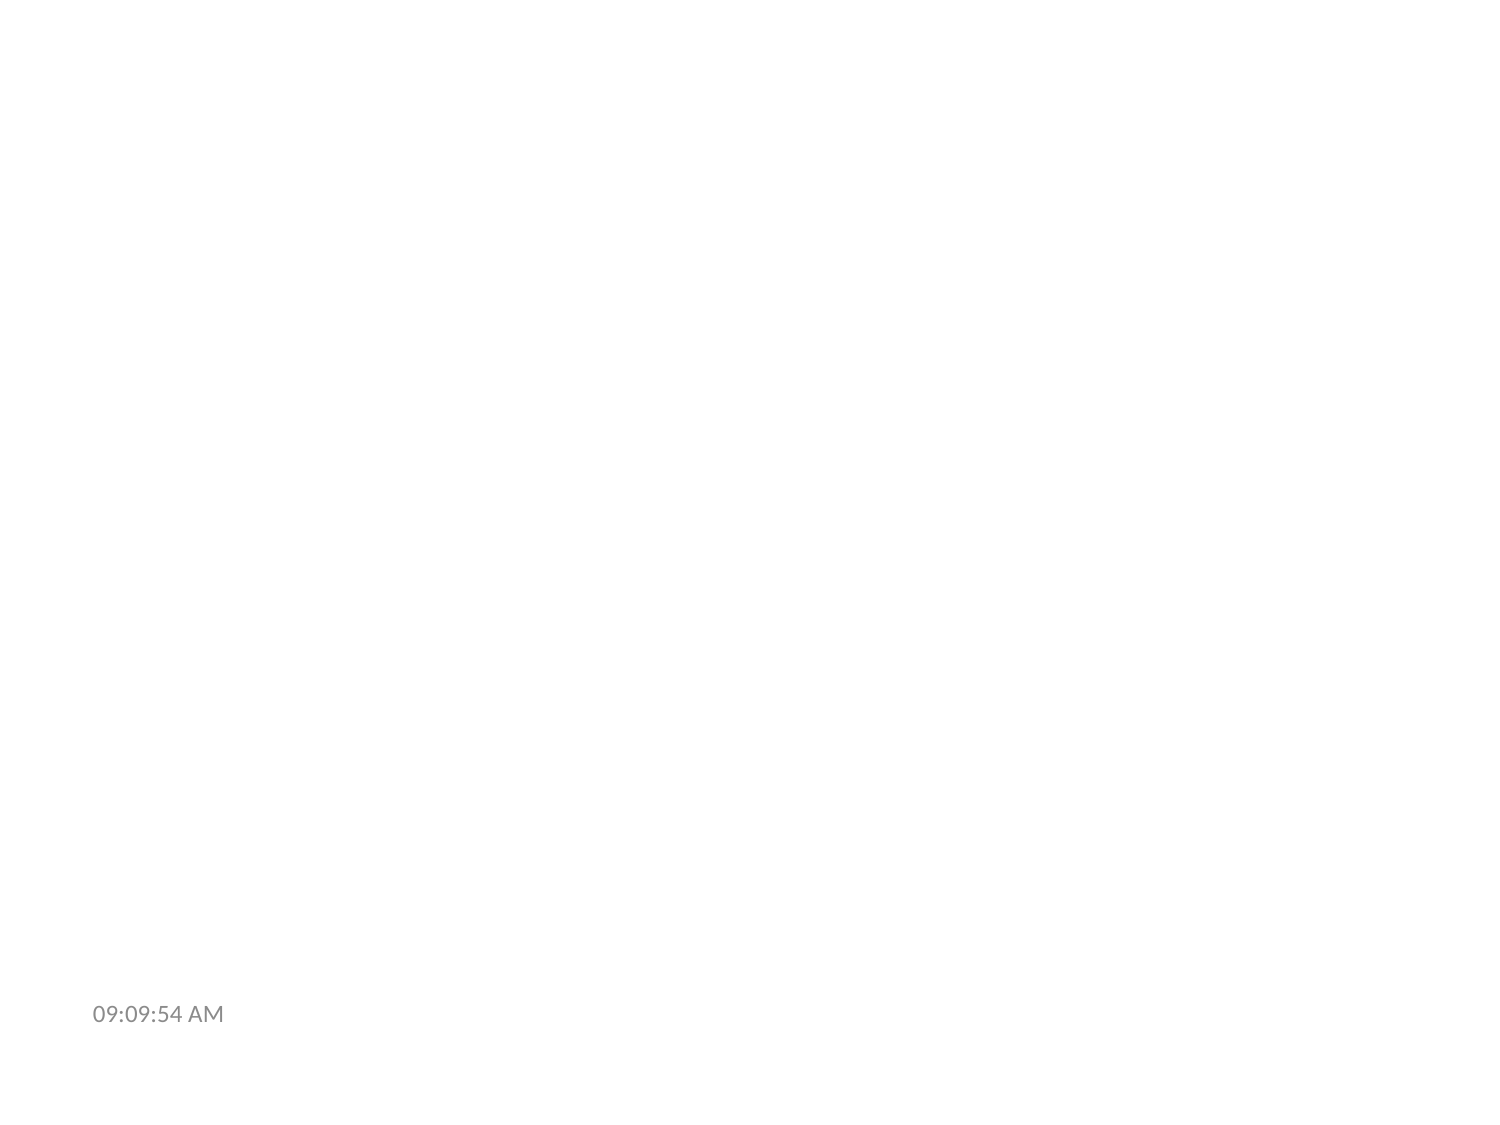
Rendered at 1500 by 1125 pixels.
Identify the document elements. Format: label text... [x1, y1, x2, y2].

text_box 3:35:09 PM [77, 982, 428, 1043]
